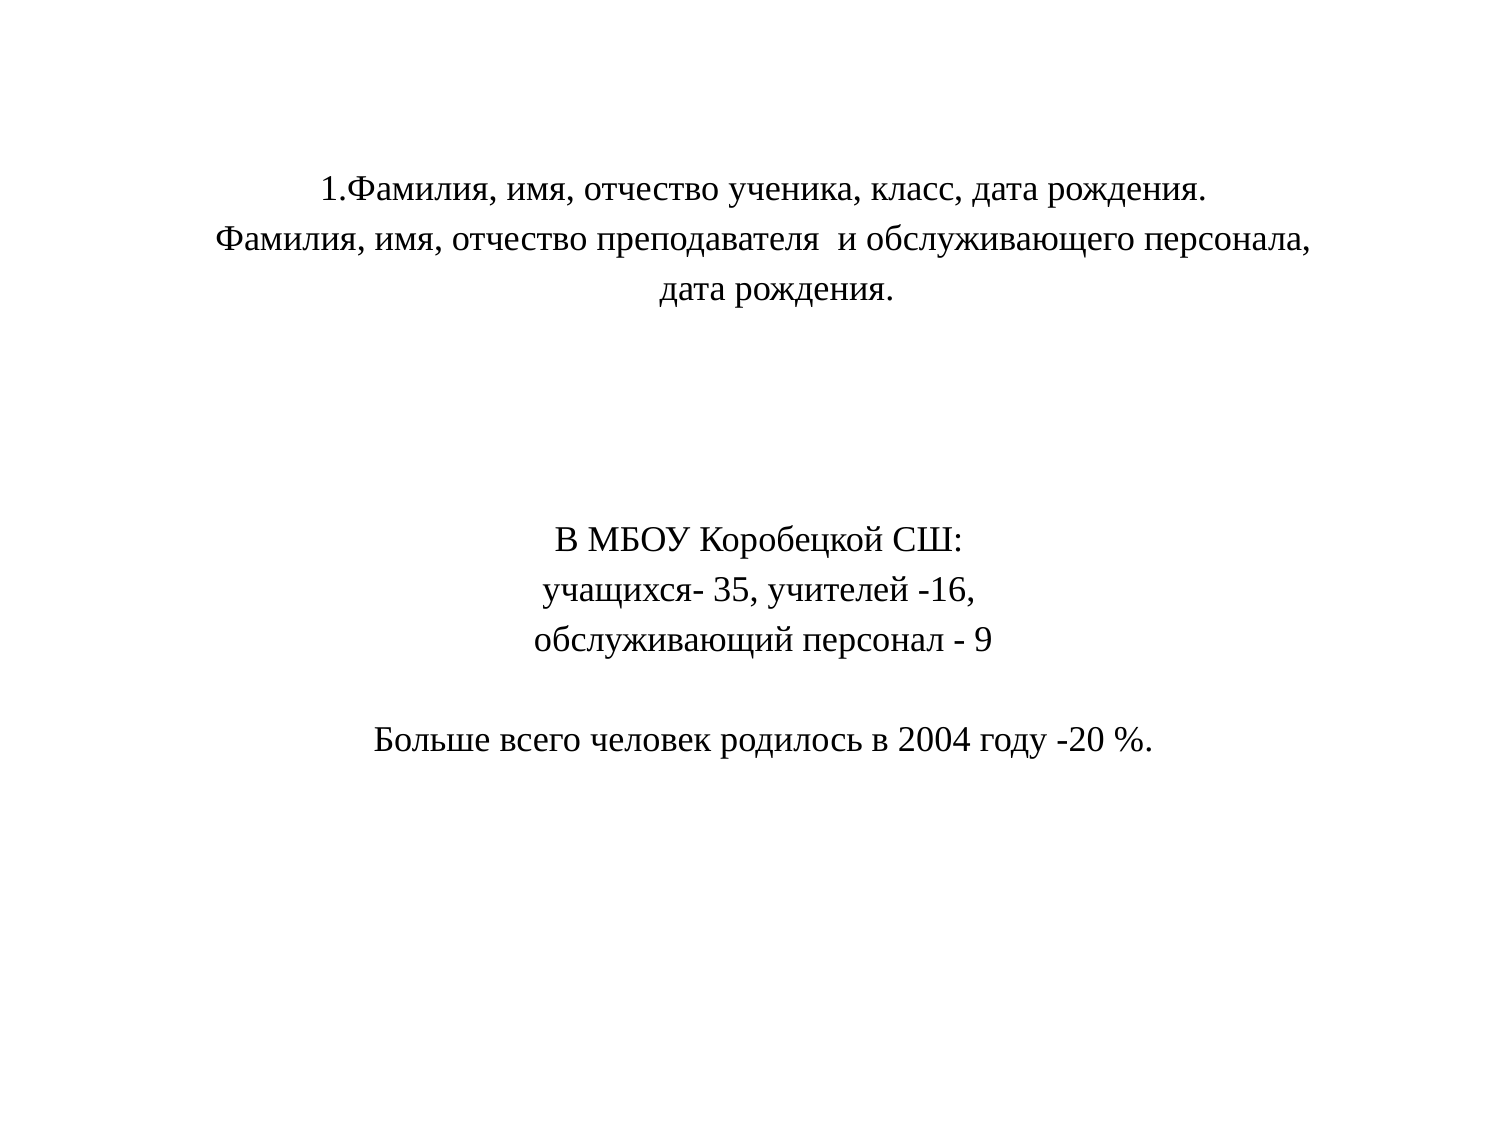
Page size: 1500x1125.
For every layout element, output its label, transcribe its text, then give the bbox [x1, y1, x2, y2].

title 1.Фамилия, имя, отчество ученика, класс, дата рождения. Фамилия, имя, отчество преподавателя и обслуживающего персонала, дата рождения. В МБОУ Коробецкой СШ: учащихся- 35, учителей -16, обслуживающий персонал - 9 Больше всего человек родилось в 2004 году -20 %. [88, 149, 1439, 846]
